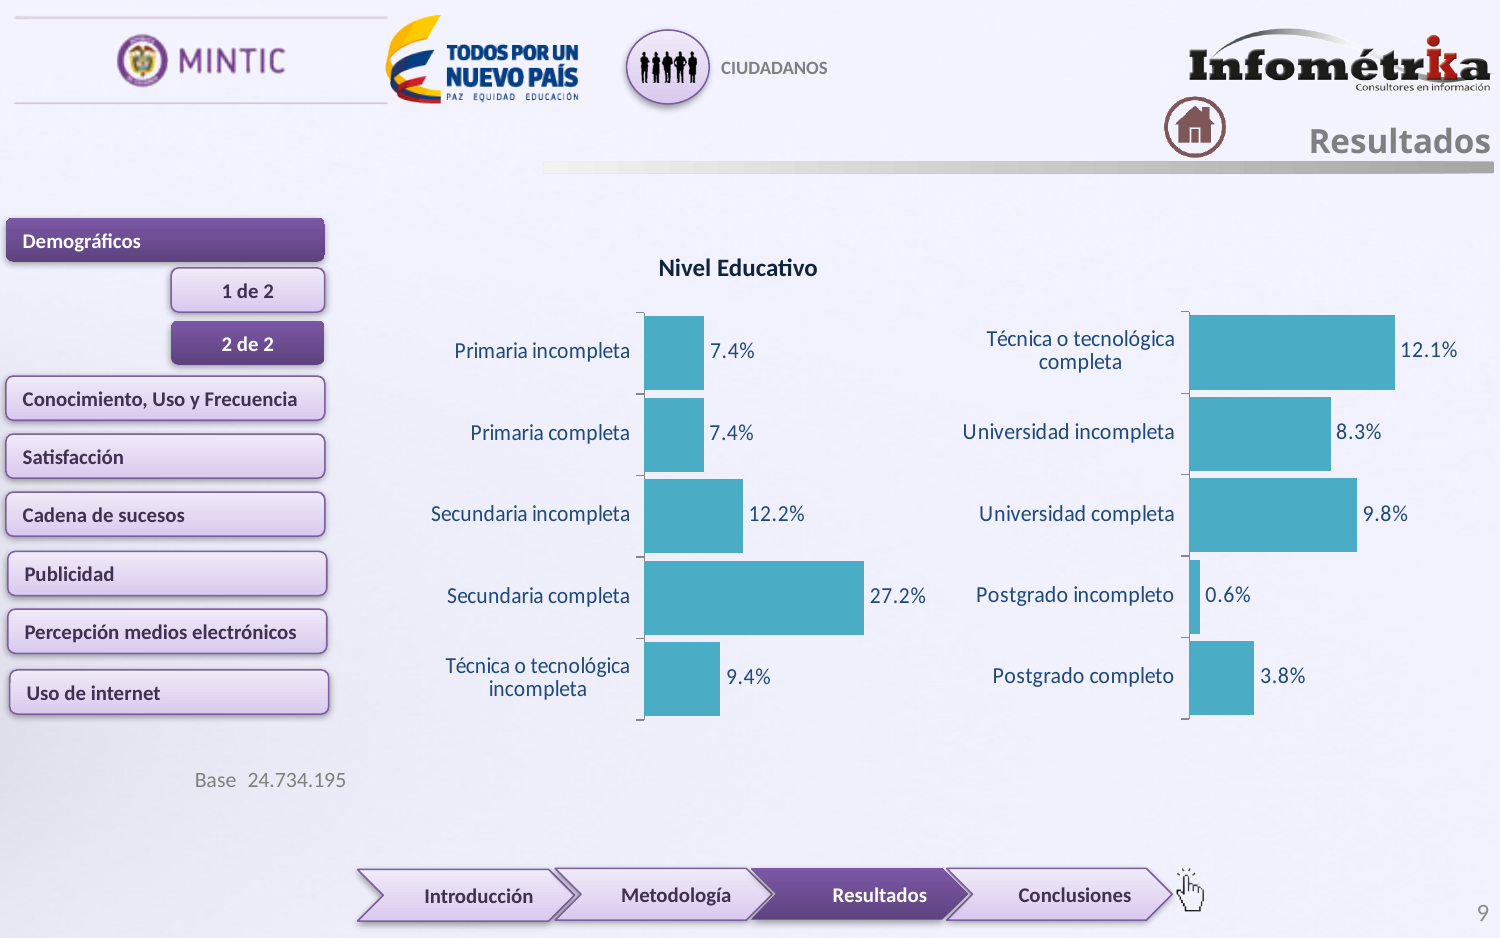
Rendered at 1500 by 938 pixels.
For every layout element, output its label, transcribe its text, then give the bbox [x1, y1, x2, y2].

text_box Nivel Educativo [643, 244, 939, 289]
picture [0, 0, 1500, 938]
chart [421, 303, 928, 729]
slide_number 9 [1154, 886, 1500, 936]
text_box Satisfacción [5, 433, 326, 479]
text_box Resultados [1128, 113, 1500, 168]
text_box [626, 29, 844, 105]
text_box Base [180, 757, 252, 799]
text_box Demográficos [5, 217, 325, 262]
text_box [357, 867, 1208, 922]
text_box 1 de 2 [170, 267, 326, 313]
chart [952, 303, 1459, 728]
text_box Uso de internet [8, 669, 330, 715]
text_box Publicidad [6, 550, 328, 597]
text_box 24.734.195 [232, 758, 362, 800]
text_box 2 de 2 [171, 320, 325, 365]
text_box Percepción medios electrónicos [6, 608, 328, 655]
text_box Conocimiento, Uso y Frecuencia [5, 375, 326, 422]
text_box Cadena de sucesos [5, 491, 326, 537]
